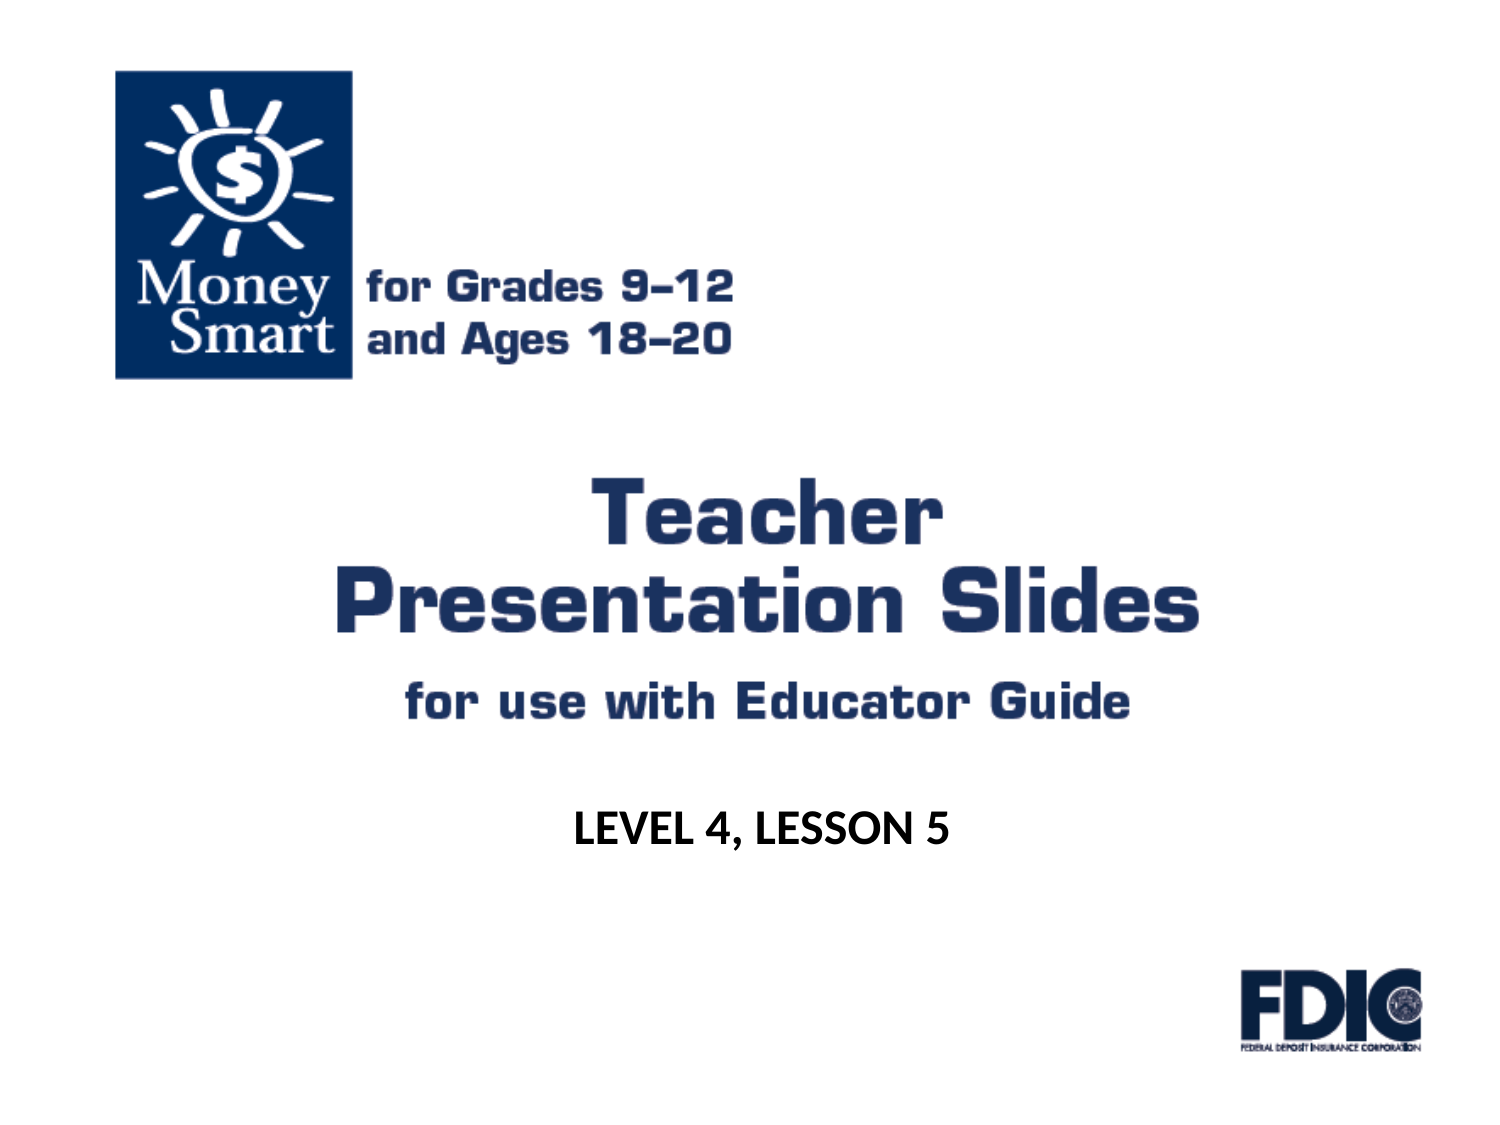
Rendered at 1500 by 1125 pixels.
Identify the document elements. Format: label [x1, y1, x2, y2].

picture [74, 21, 1451, 1084]
